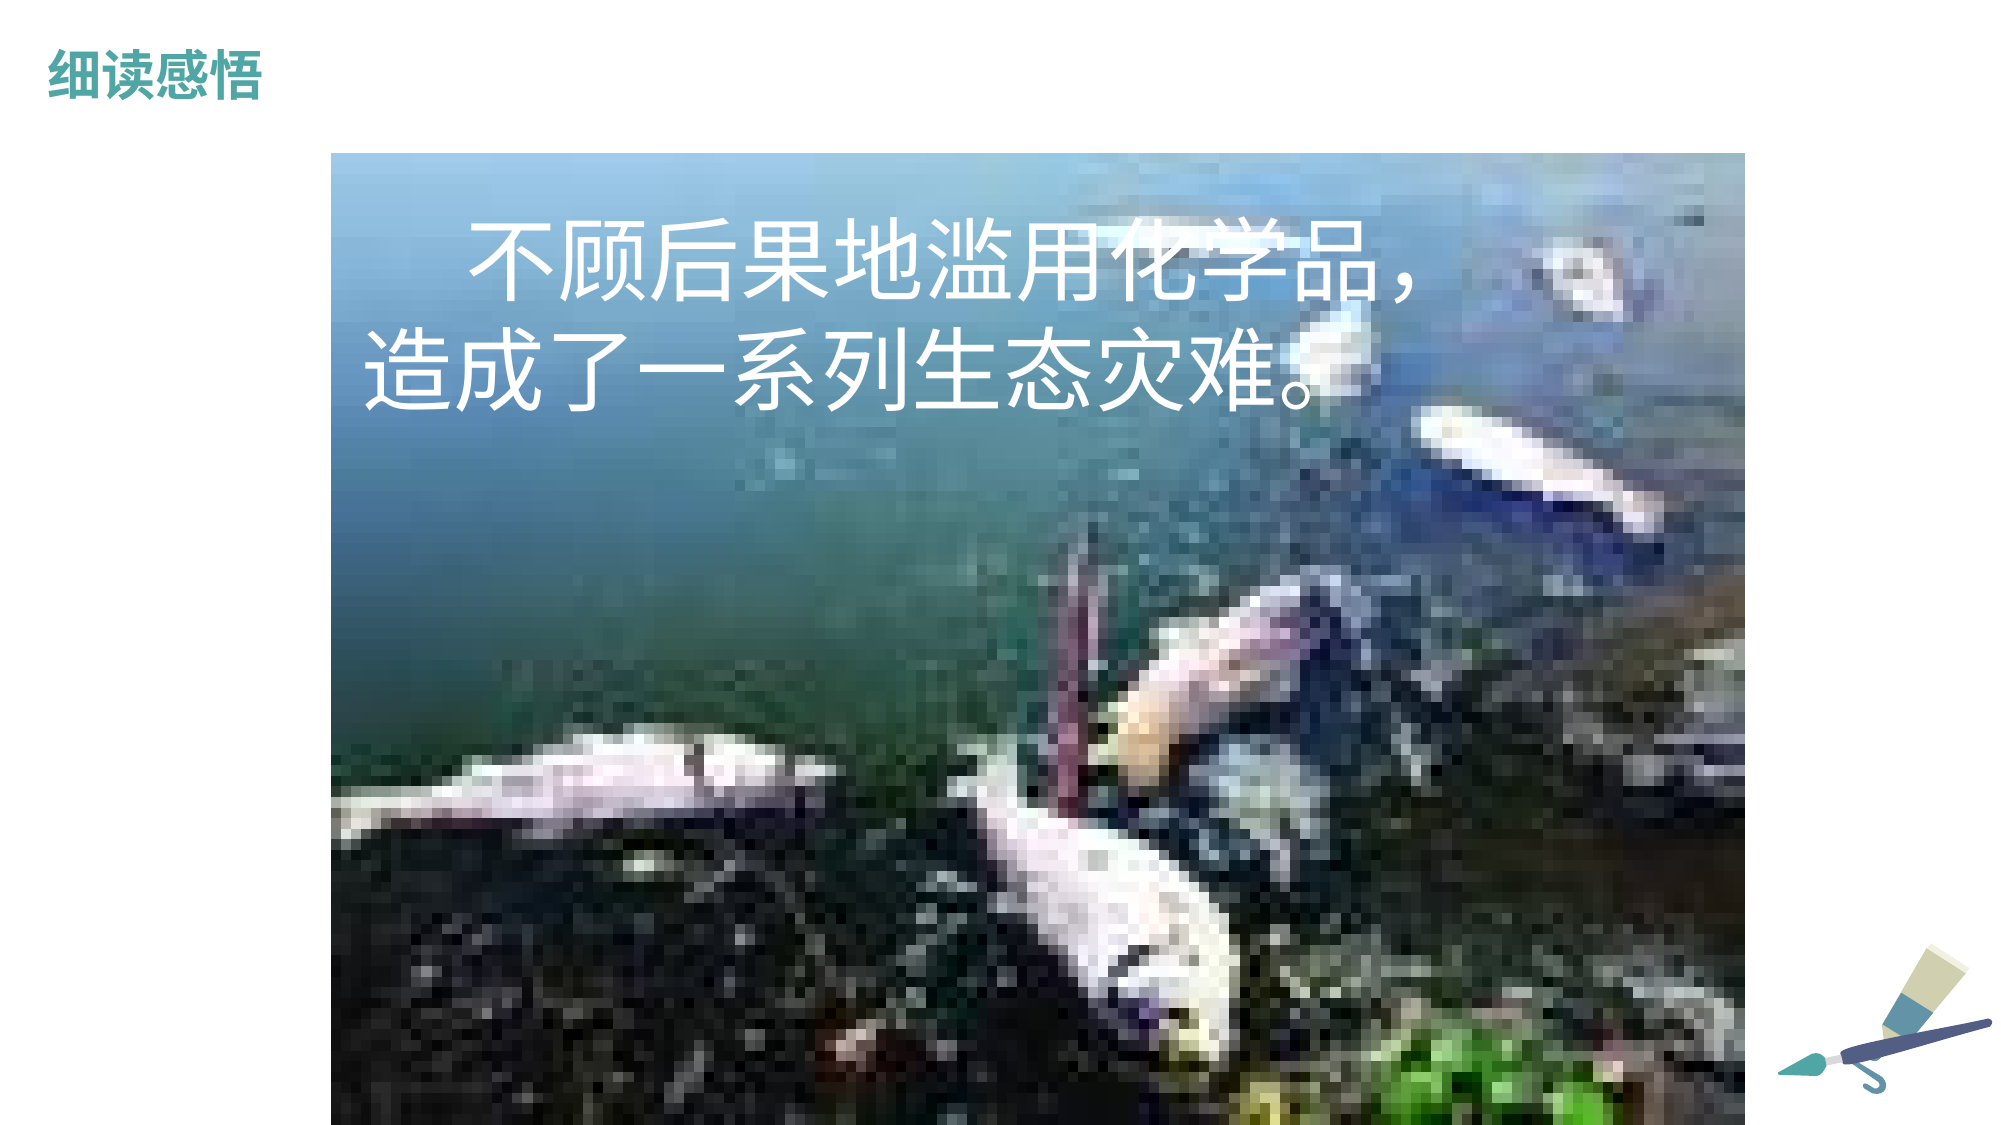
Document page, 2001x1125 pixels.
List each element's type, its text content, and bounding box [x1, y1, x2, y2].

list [331, 153, 1745, 1125]
text_box 细读感悟 [32, 33, 347, 114]
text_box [1811, 945, 1974, 1125]
